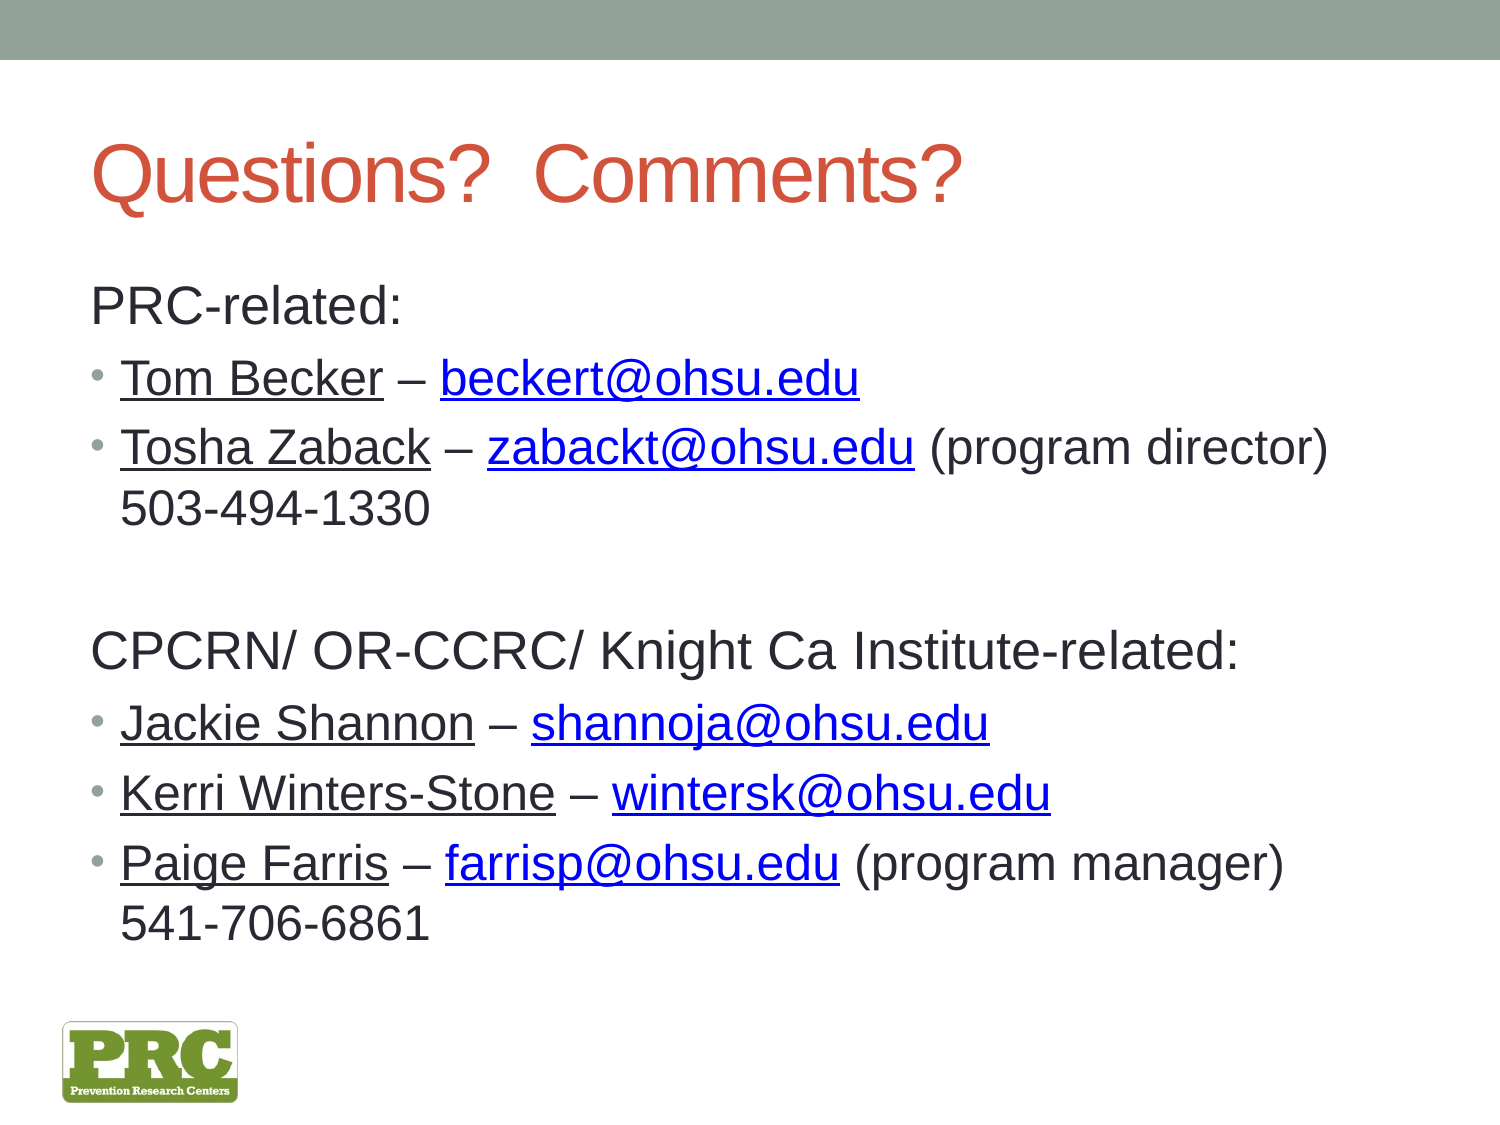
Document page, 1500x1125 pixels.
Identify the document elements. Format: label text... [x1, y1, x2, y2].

picture [62, 1021, 238, 1103]
title Questions? Comments? [75, 87, 1425, 250]
list PRC-related: Tom Becker – beckert@ohsu.edu Tosha Zaback – zabackt@ohsu.edu (program director) 503-494-1330 CPCRN/ OR-CCRC/ Knight Ca Institute-related: Jackie Shannon – shannoja@ohsu.edu Kerri Winters-Stone – wintersk@ohsu.edu Paige Farris – farrisp@ohsu.edu (program manager) 541-706-6861 [75, 262, 1425, 1063]
